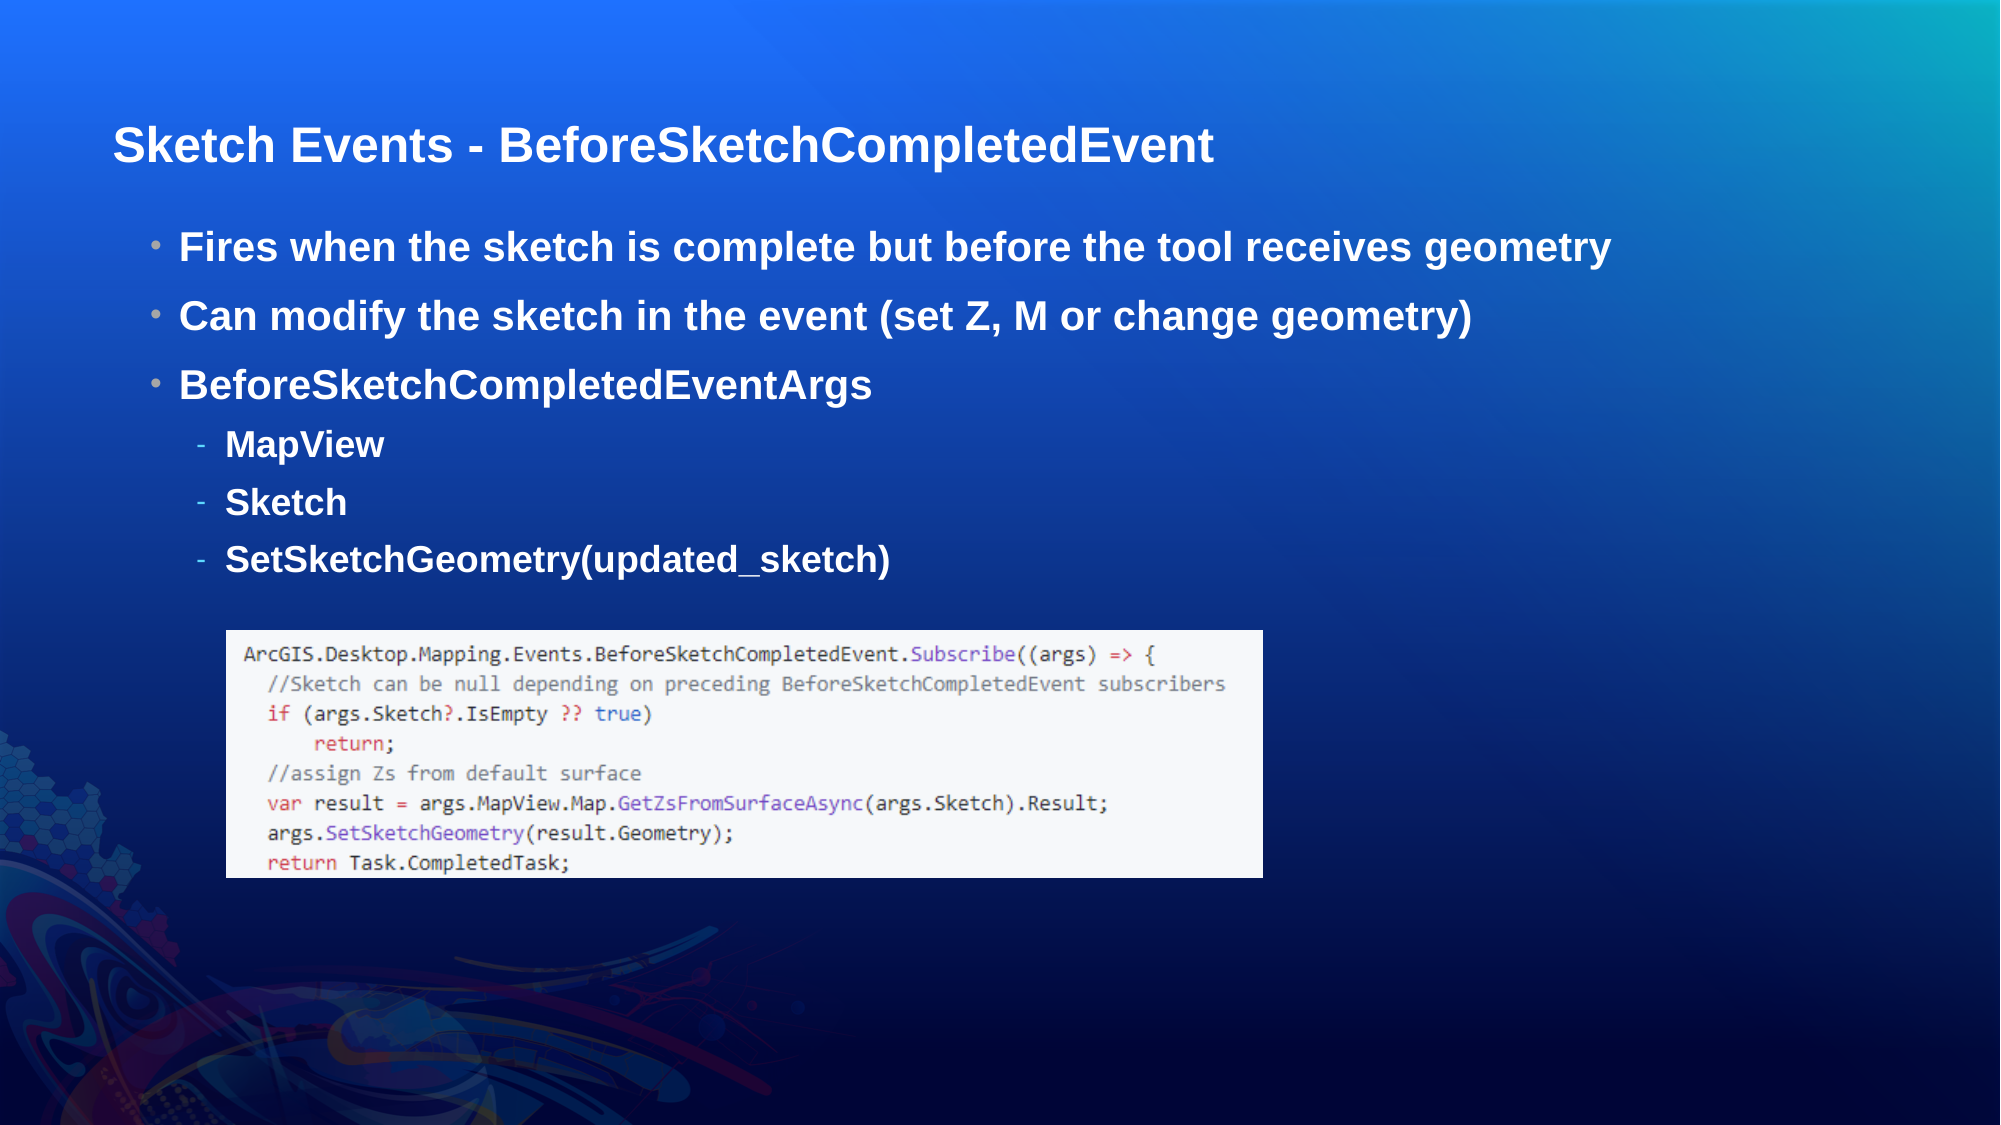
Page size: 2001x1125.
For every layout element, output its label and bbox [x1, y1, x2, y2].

picture [226, 630, 1263, 879]
text_box [0, 0, 2000, 1125]
